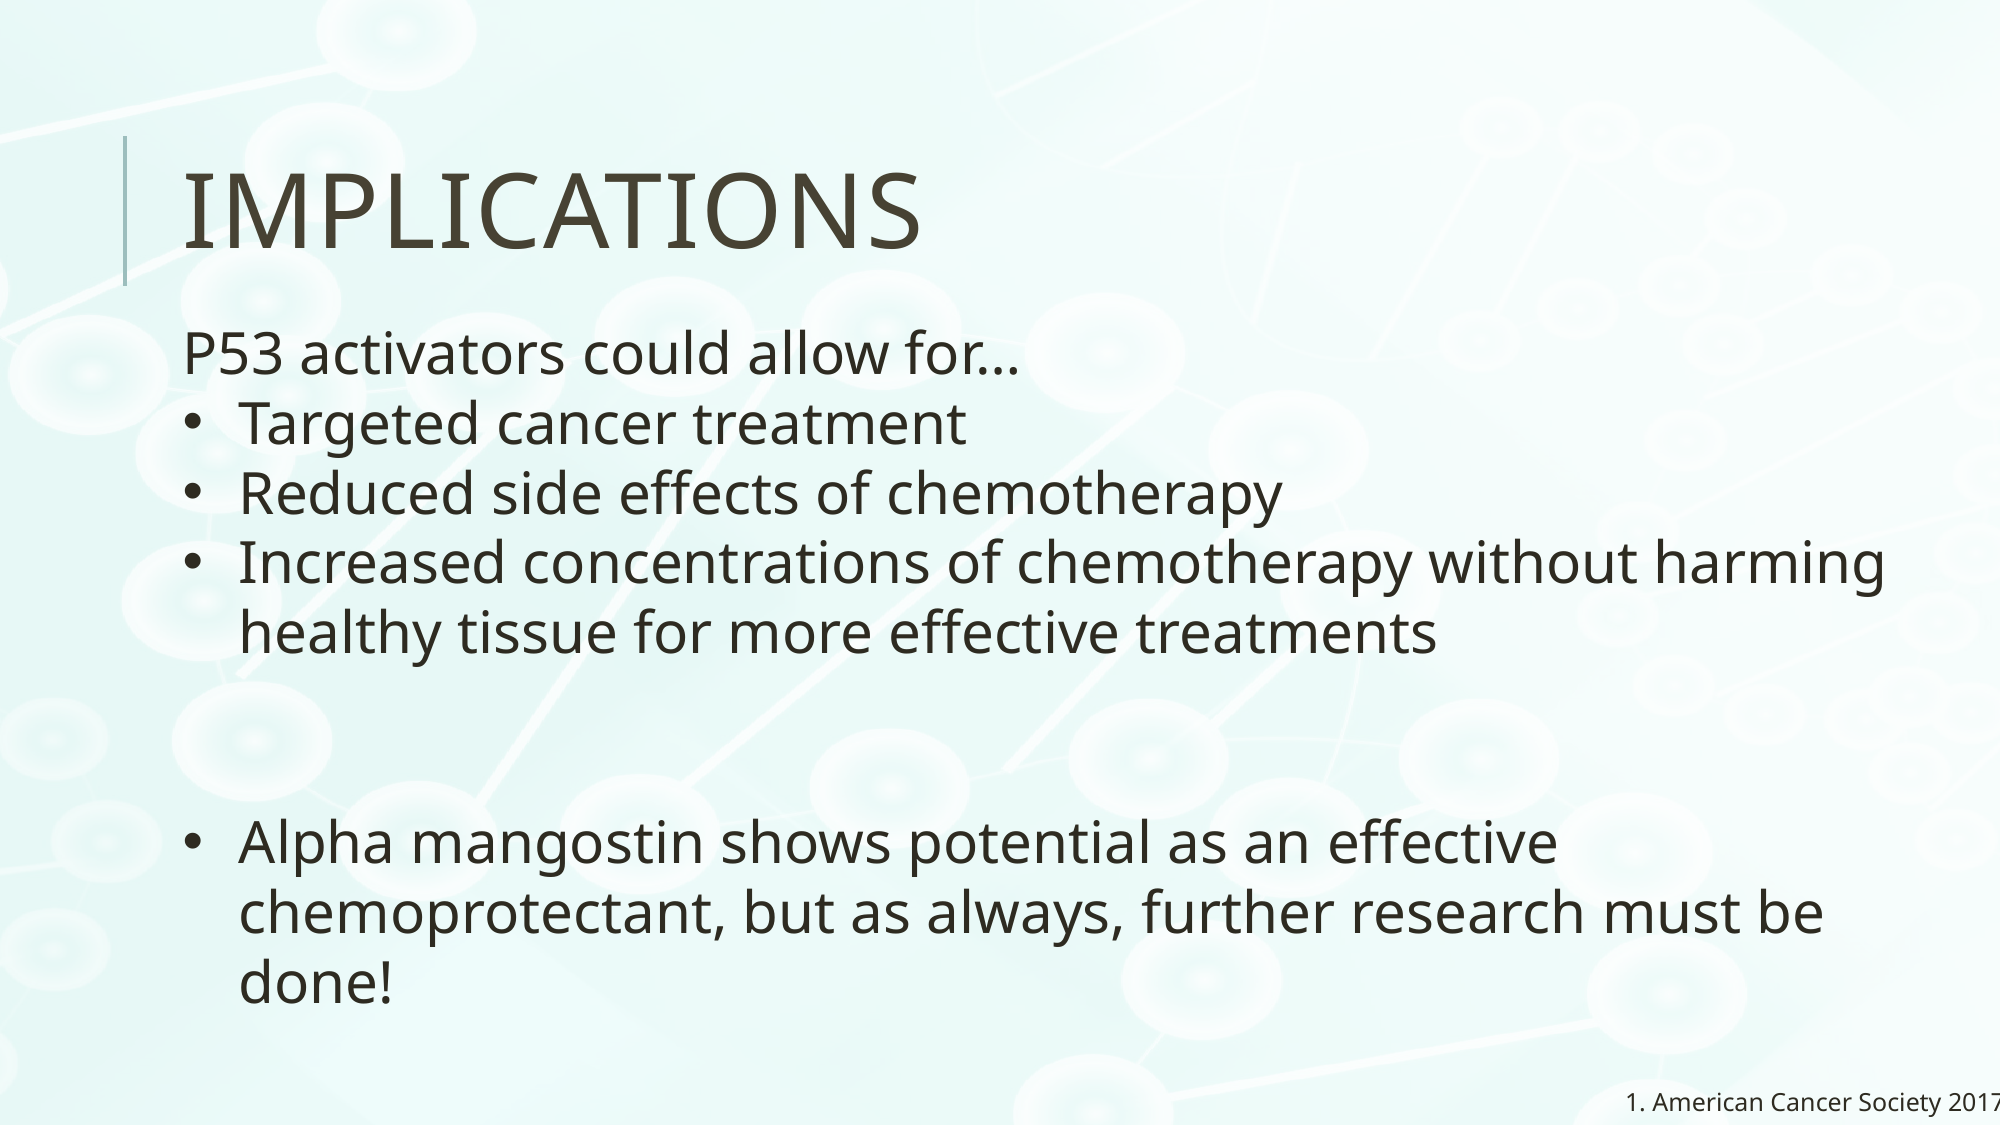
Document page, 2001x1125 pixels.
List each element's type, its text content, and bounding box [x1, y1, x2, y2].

text_box 1. American Cancer Society 2017 [1610, 1079, 2000, 1125]
title Implications [168, 96, 1763, 308]
text_box P53 activators could allow for… Targeted cancer treatment Reduced side effects of chemotherapy Increased concentrations of chemotherapy without harming healthy tissue for more effective treatments Alpha mangostin shows potential as an effective chemoprotectant, but as always, further research must be done! [168, 308, 1920, 1068]
